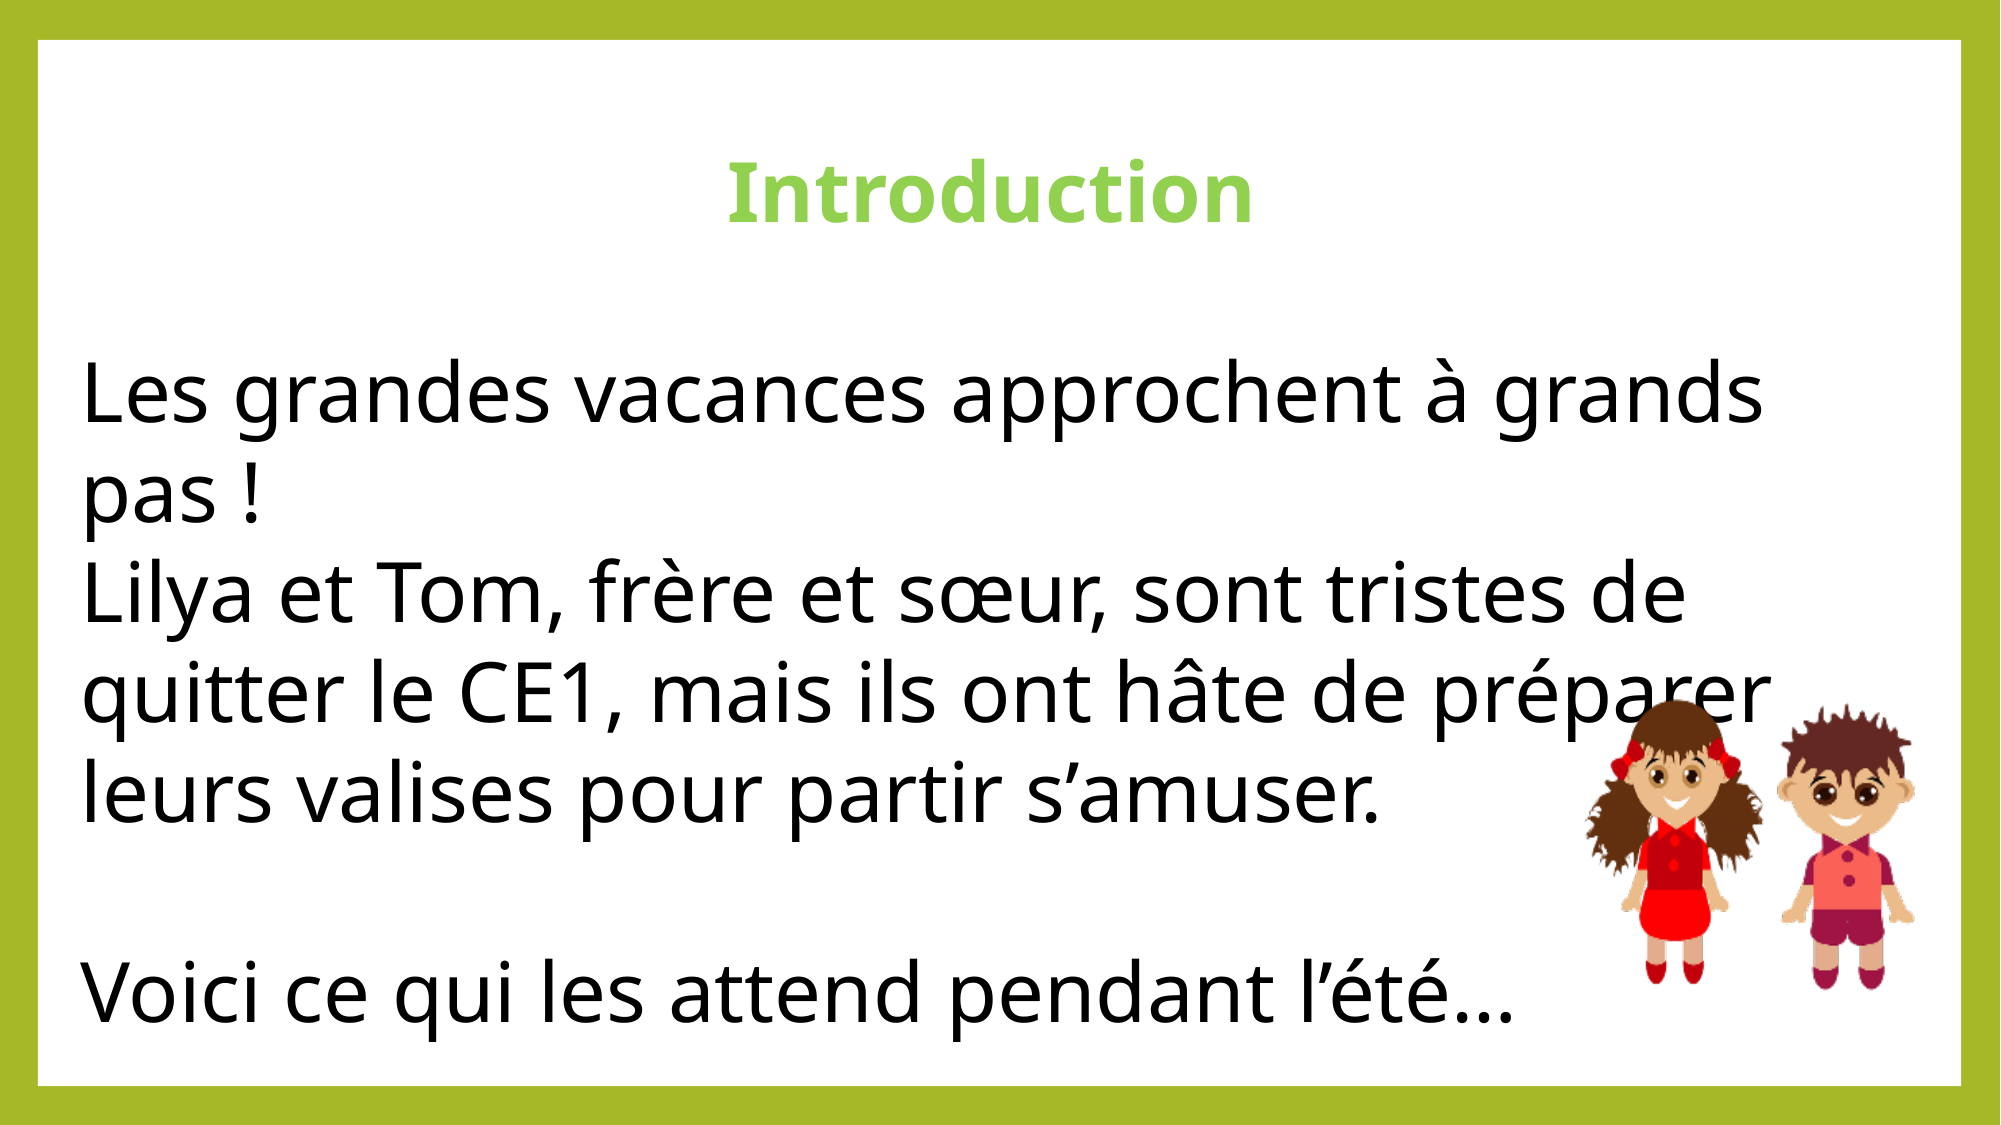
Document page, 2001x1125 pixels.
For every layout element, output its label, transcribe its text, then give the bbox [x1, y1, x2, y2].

picture [1580, 679, 1946, 994]
text_box Introduction Les grandes vacances approchent à grands pas ! Lilya et Tom, frère et sœur, sont tristes de quitter le CE1, mais ils ont hâte de préparer leurs valises pour partir s’amuser. Voici ce qui les attend pendant l’été… [65, 131, 1919, 1047]
